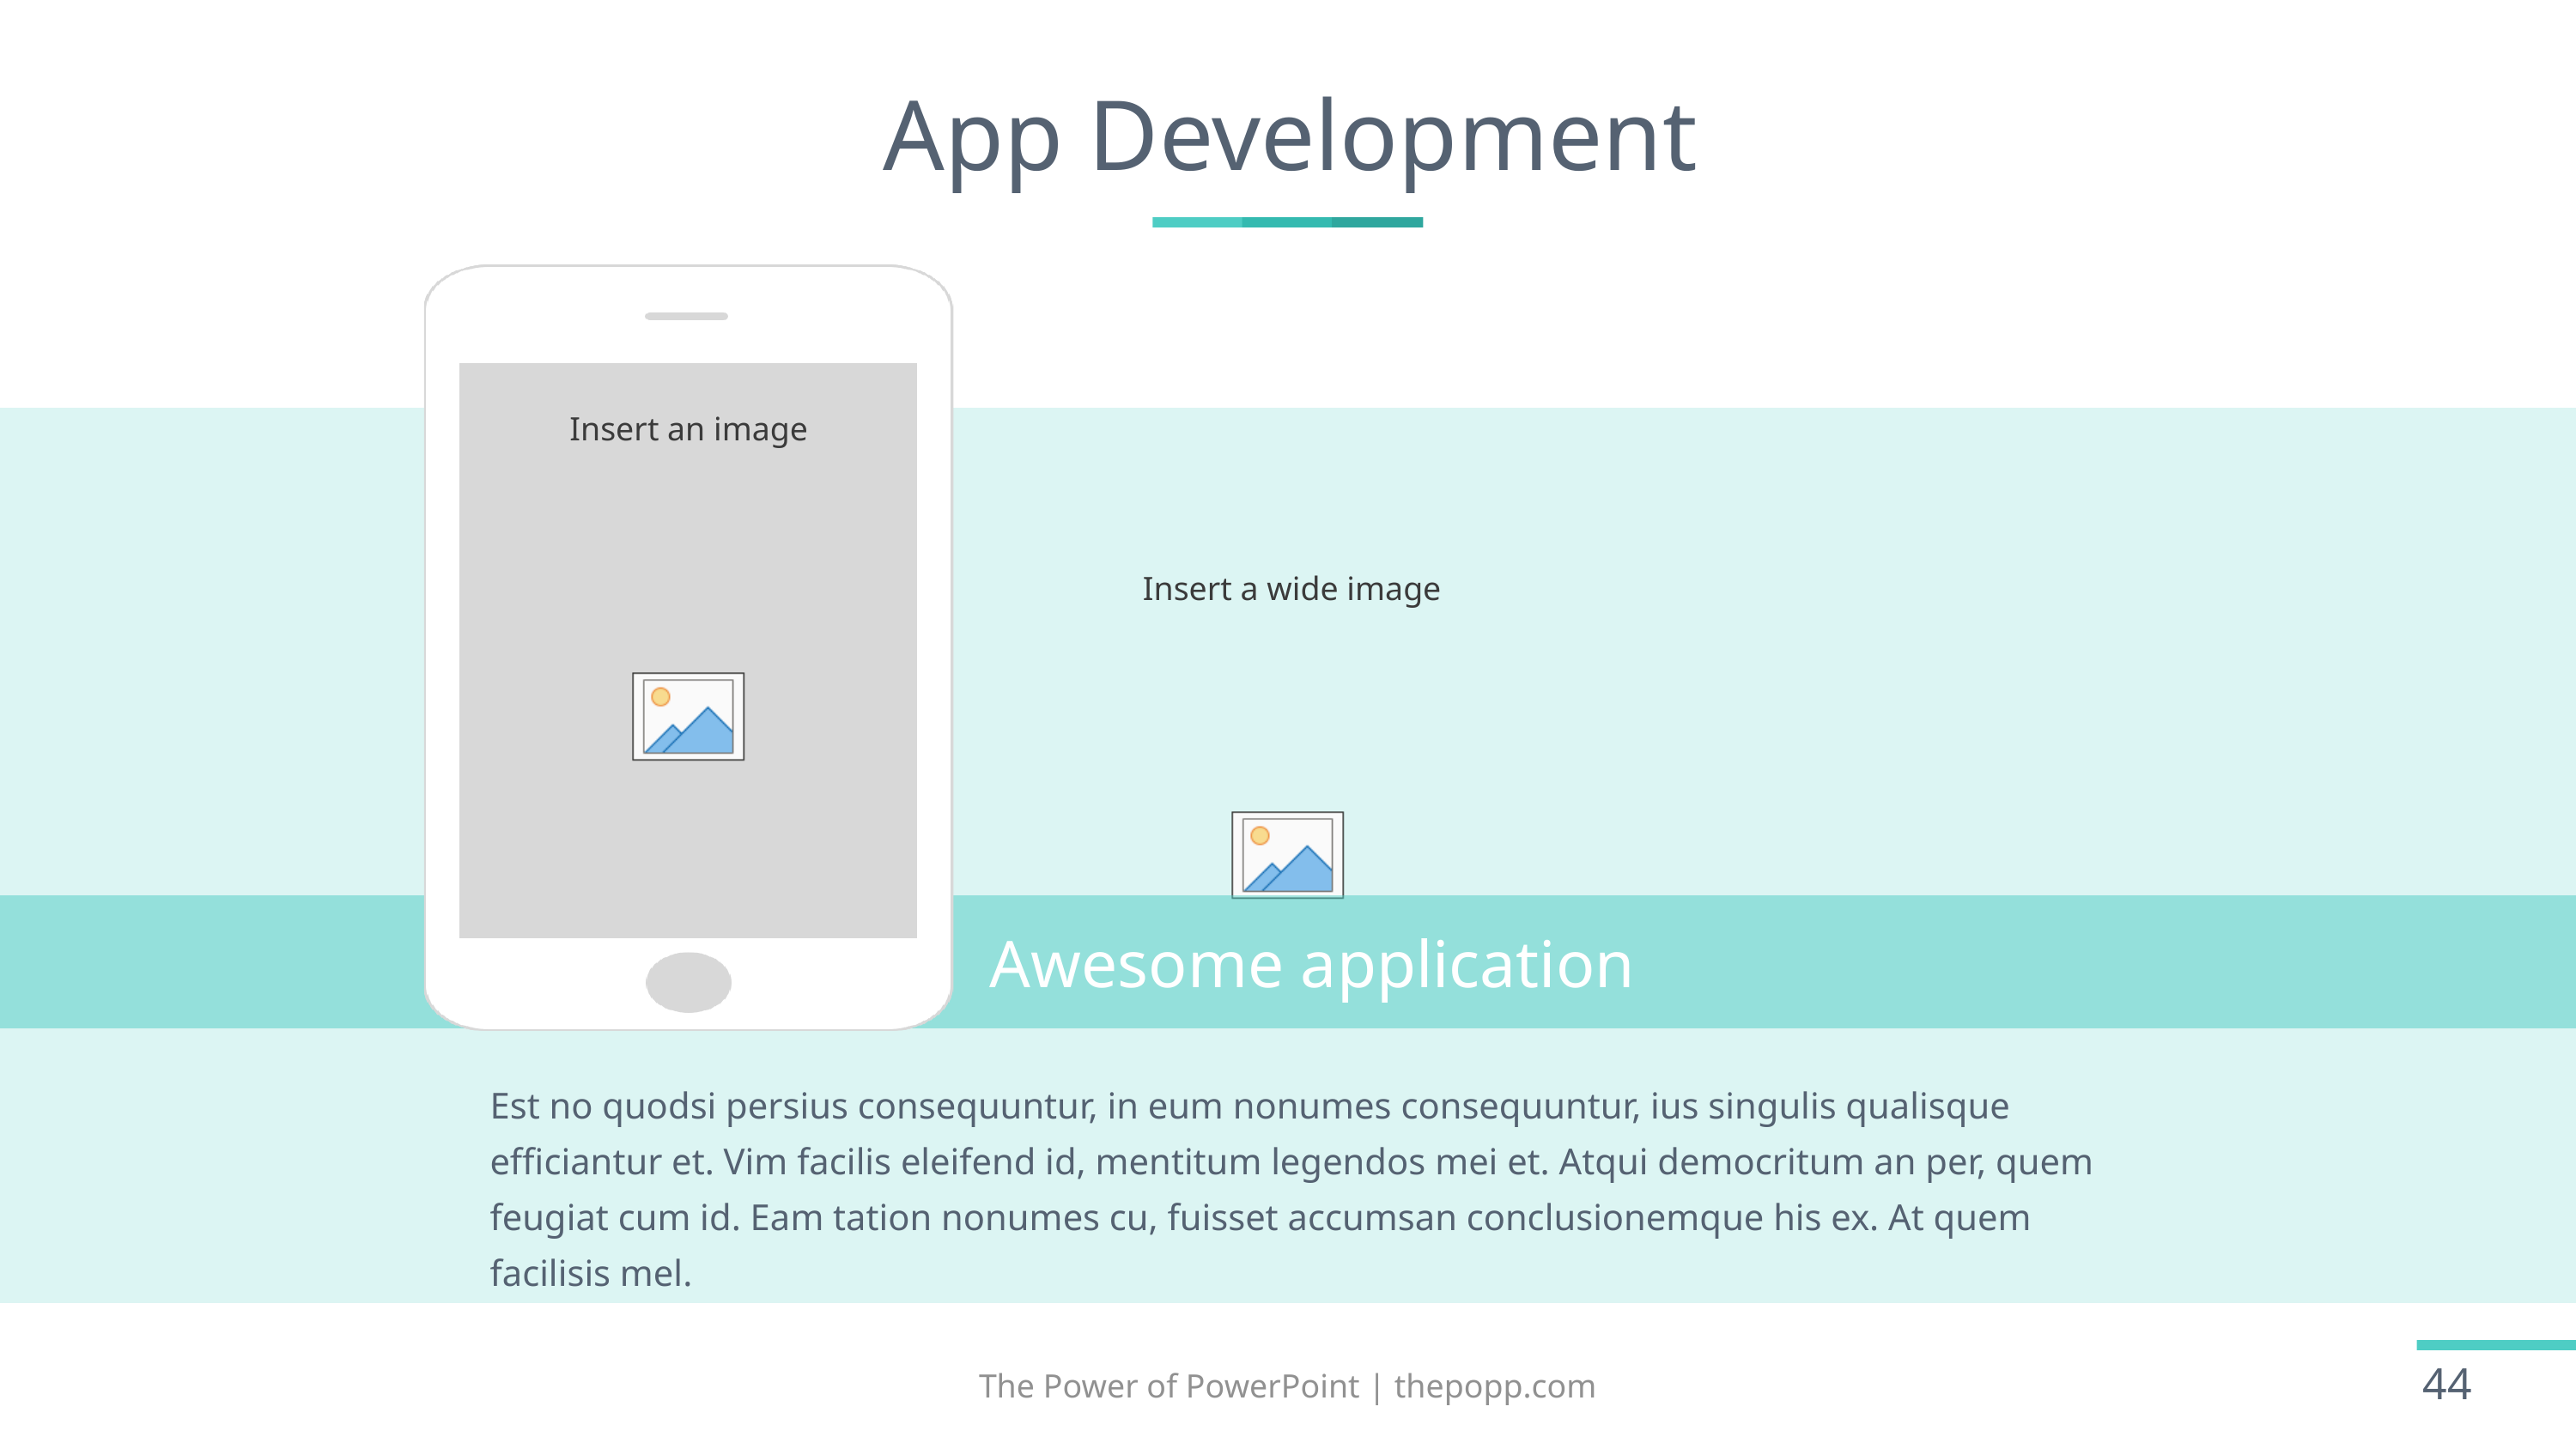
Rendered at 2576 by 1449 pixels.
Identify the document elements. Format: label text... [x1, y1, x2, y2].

list [423, 264, 954, 407]
title App Development [69, 49, 2512, 230]
slide_number 44 [2409, 1351, 2576, 1421]
picture [0, 402, 2576, 1304]
footer The Power of PowerPoint | thepopp.com [853, 1349, 1723, 1427]
